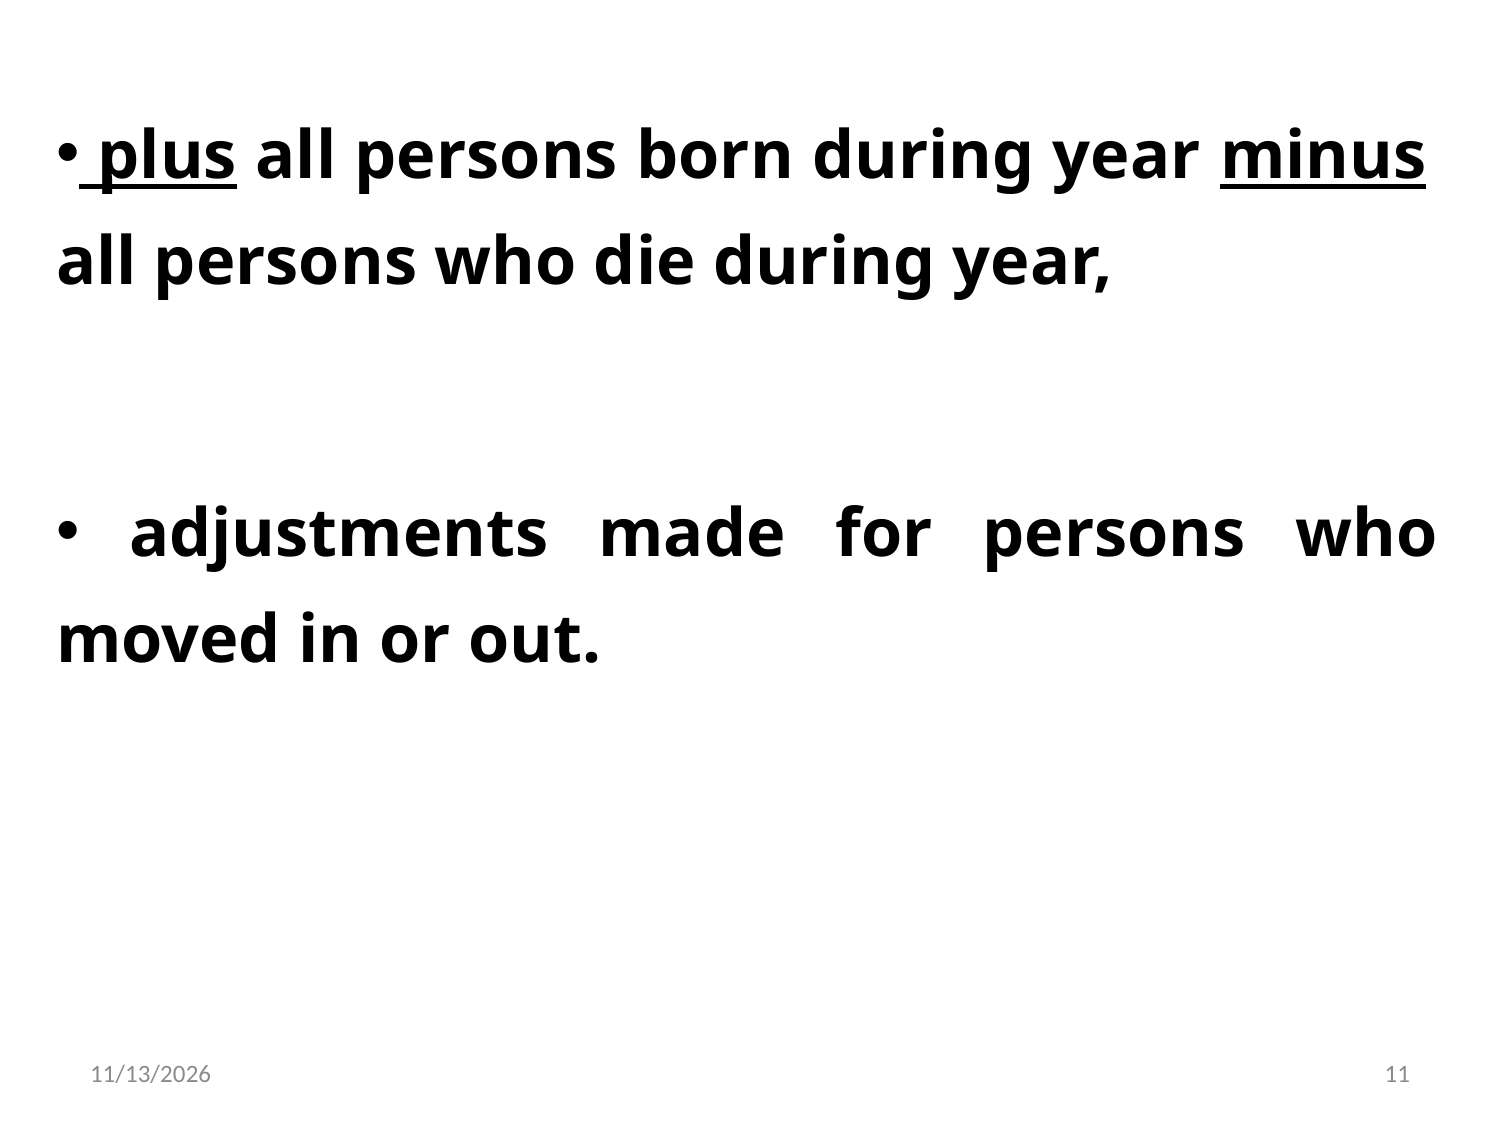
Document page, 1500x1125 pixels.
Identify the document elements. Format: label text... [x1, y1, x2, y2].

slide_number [75, 1042, 425, 1103]
text_box plus all persons born during year minus all persons who die during year, [41, 78, 1442, 306]
slide_number 11 [1074, 1042, 1425, 1103]
text_box adjustments made for persons who moved in or out. [41, 456, 1454, 684]
